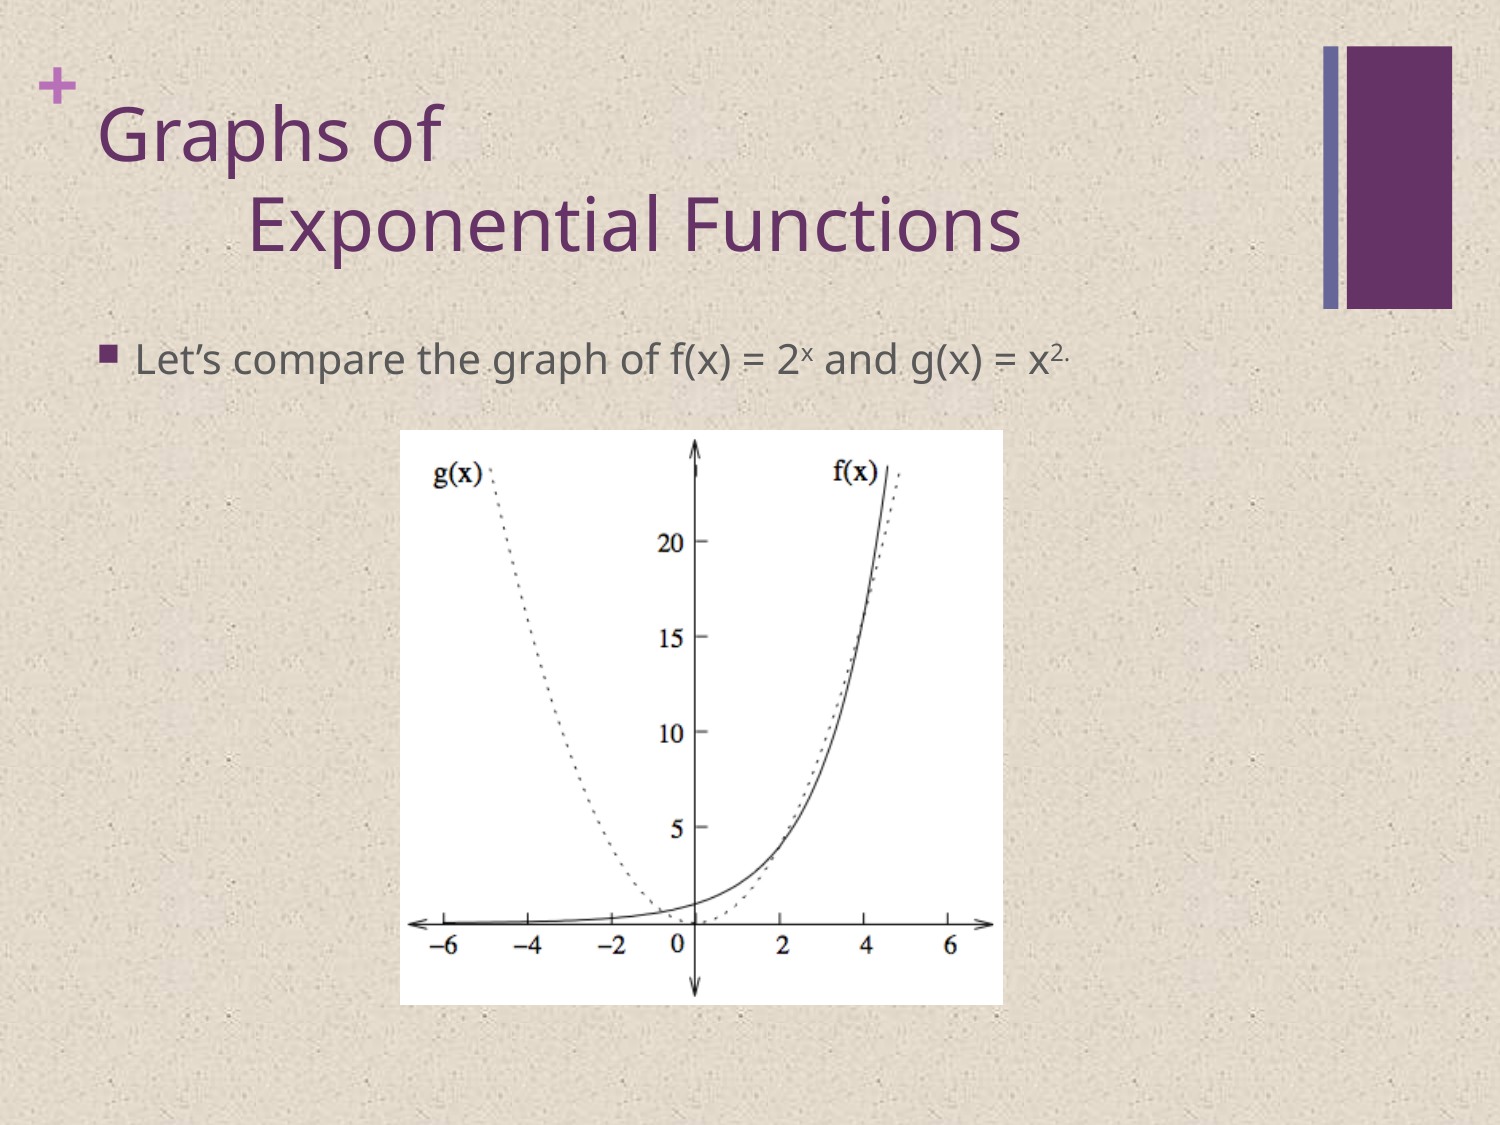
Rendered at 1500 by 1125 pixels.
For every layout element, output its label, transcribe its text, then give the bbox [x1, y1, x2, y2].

list Let’s compare the graph of f(x) = 2x and g(x) = x2. [81, 324, 1322, 1005]
title Graphs of Exponential Functions [81, 79, 1322, 263]
picture [0, 0, 1500, 1125]
